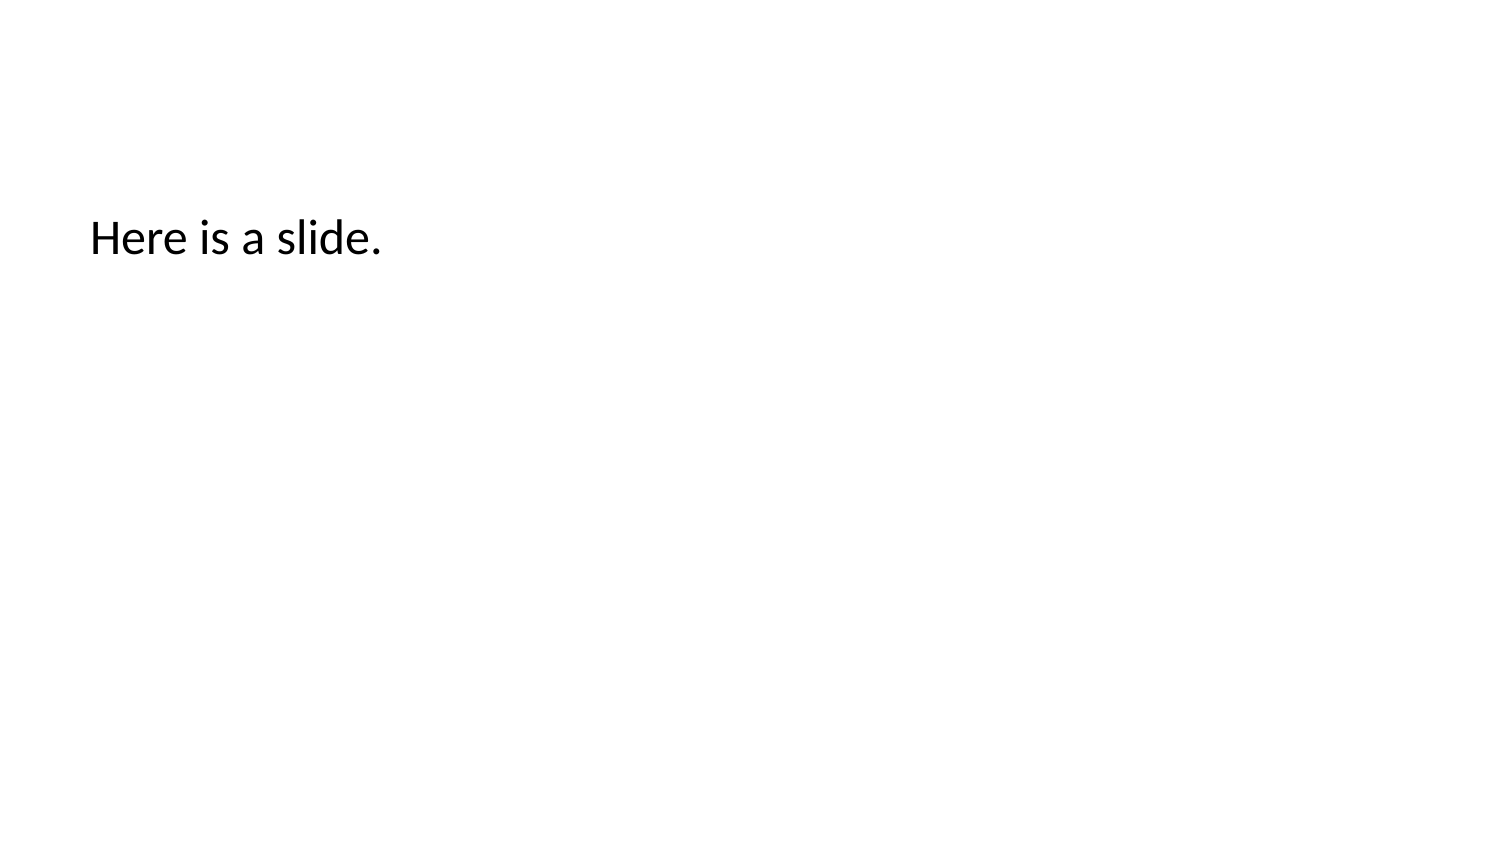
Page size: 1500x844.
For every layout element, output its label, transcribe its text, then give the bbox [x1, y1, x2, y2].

list Here is a slide. [75, 196, 1425, 754]
